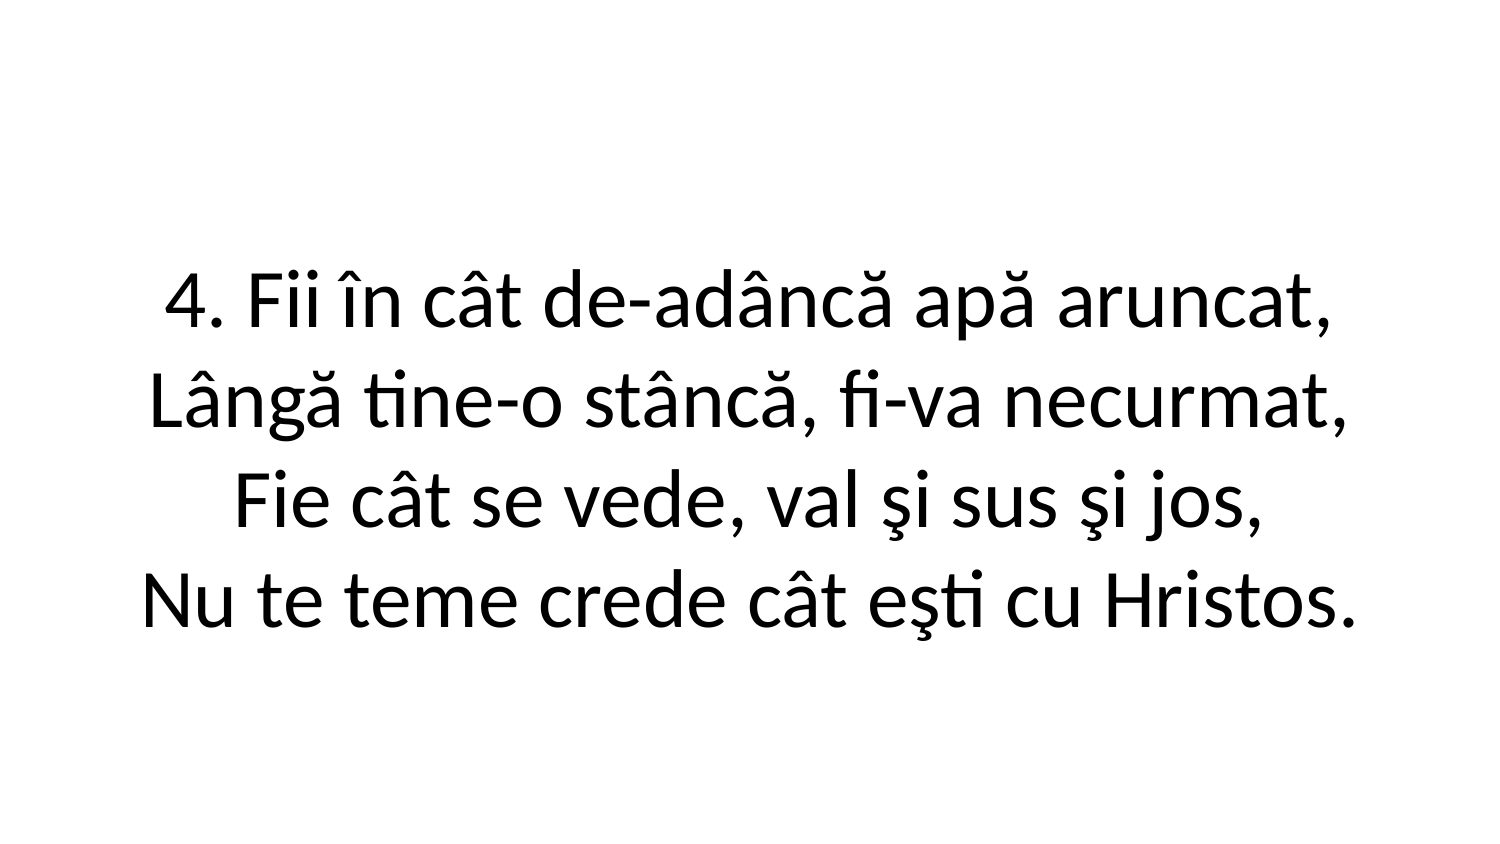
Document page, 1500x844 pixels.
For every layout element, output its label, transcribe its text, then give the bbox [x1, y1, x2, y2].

text_box 4. Fii în cât de-adâncă apă aruncat, Lângă tine-o stâncă, fi-va necurmat, Fie cât se vede, val şi sus şi jos, Nu te teme crede cât eşti cu Hristos. [125, 192, 1375, 652]
